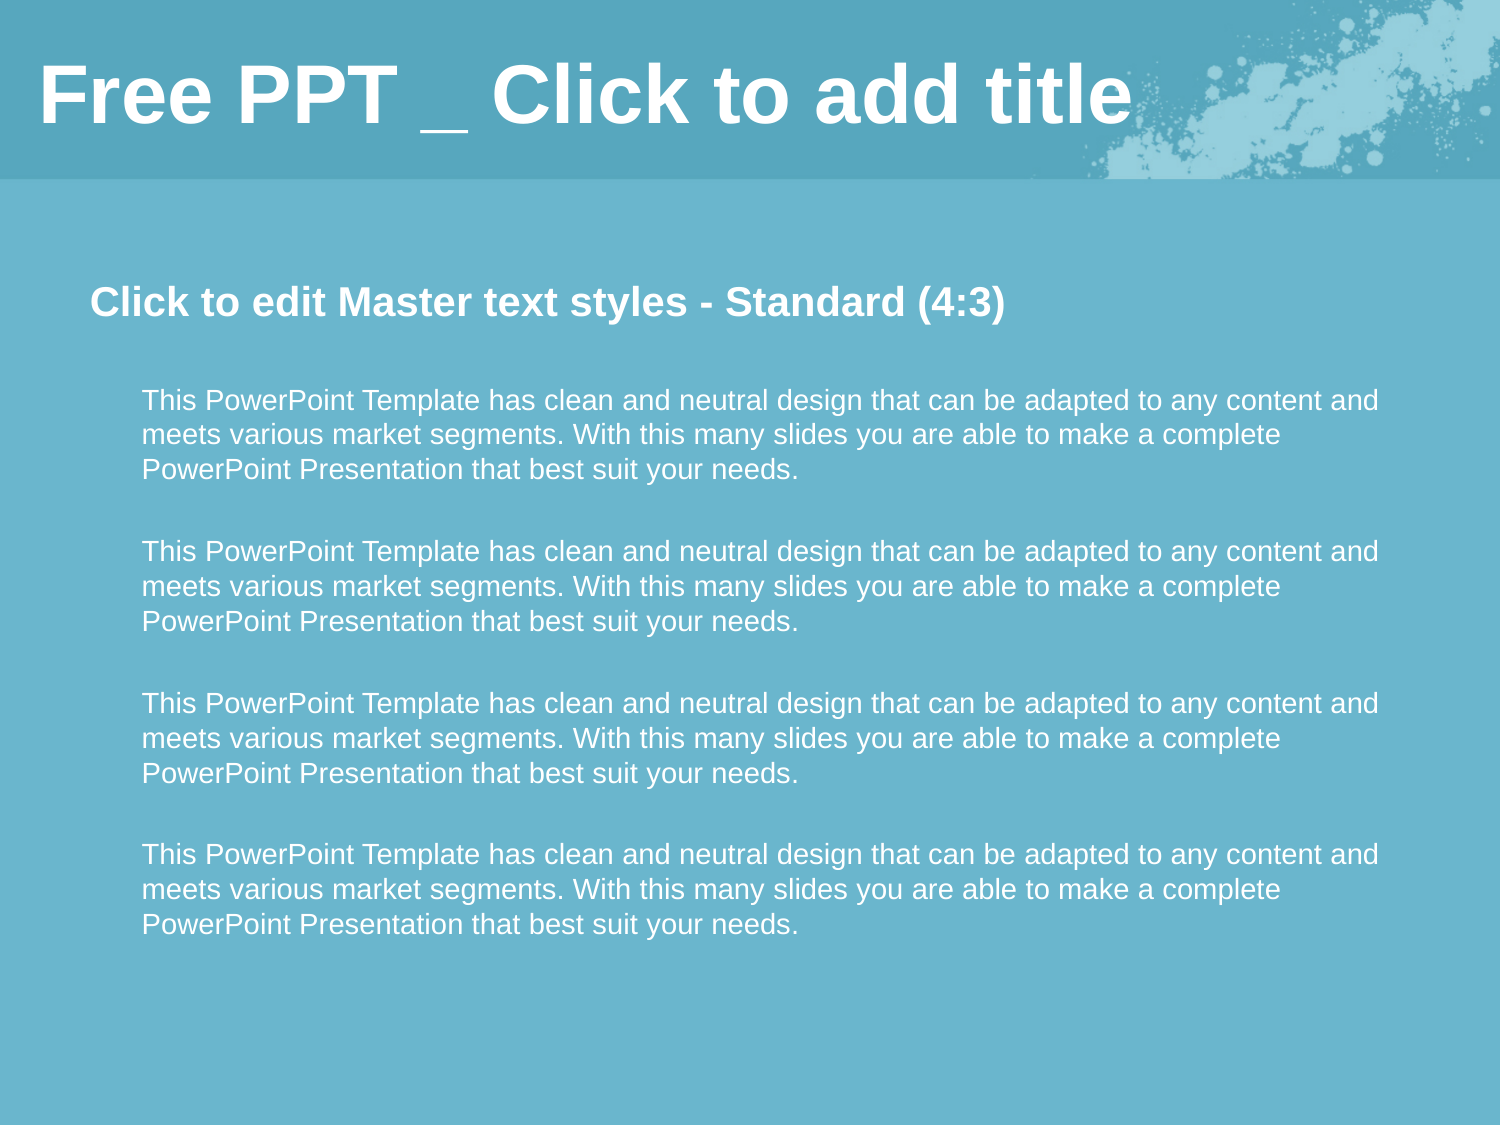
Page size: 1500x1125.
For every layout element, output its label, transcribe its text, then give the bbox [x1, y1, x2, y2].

title Free PPT _ Click to add title [0, 2, 1500, 179]
picture [0, 179, 1500, 1125]
list Click to edit Master text styles - Standard (4:3) [75, 262, 1425, 339]
list This PowerPoint Template has clean and neutral design that can be adapted to any content and meets various market segments. With this many slides you are able to make a complete PowerPoint Presentation that best suit your needs. This PowerPoint Template has clean and neutral design that can be adapted to any content and meets various market segments. With this many slides you are able to make a complete PowerPoint Presentation that best suit your needs. This PowerPoint Template has clean and neutral design that can be adapted to any content and meets various market segments. With this many slides you are able to make a complete PowerPoint Presentation that best suit your needs. This PowerPoint Template has clean and neutral design that can be adapted to any content and meets various market segments. With this many slides you are able to make a complete PowerPoint Presentation that best suit your needs. [76, 373, 1427, 965]
